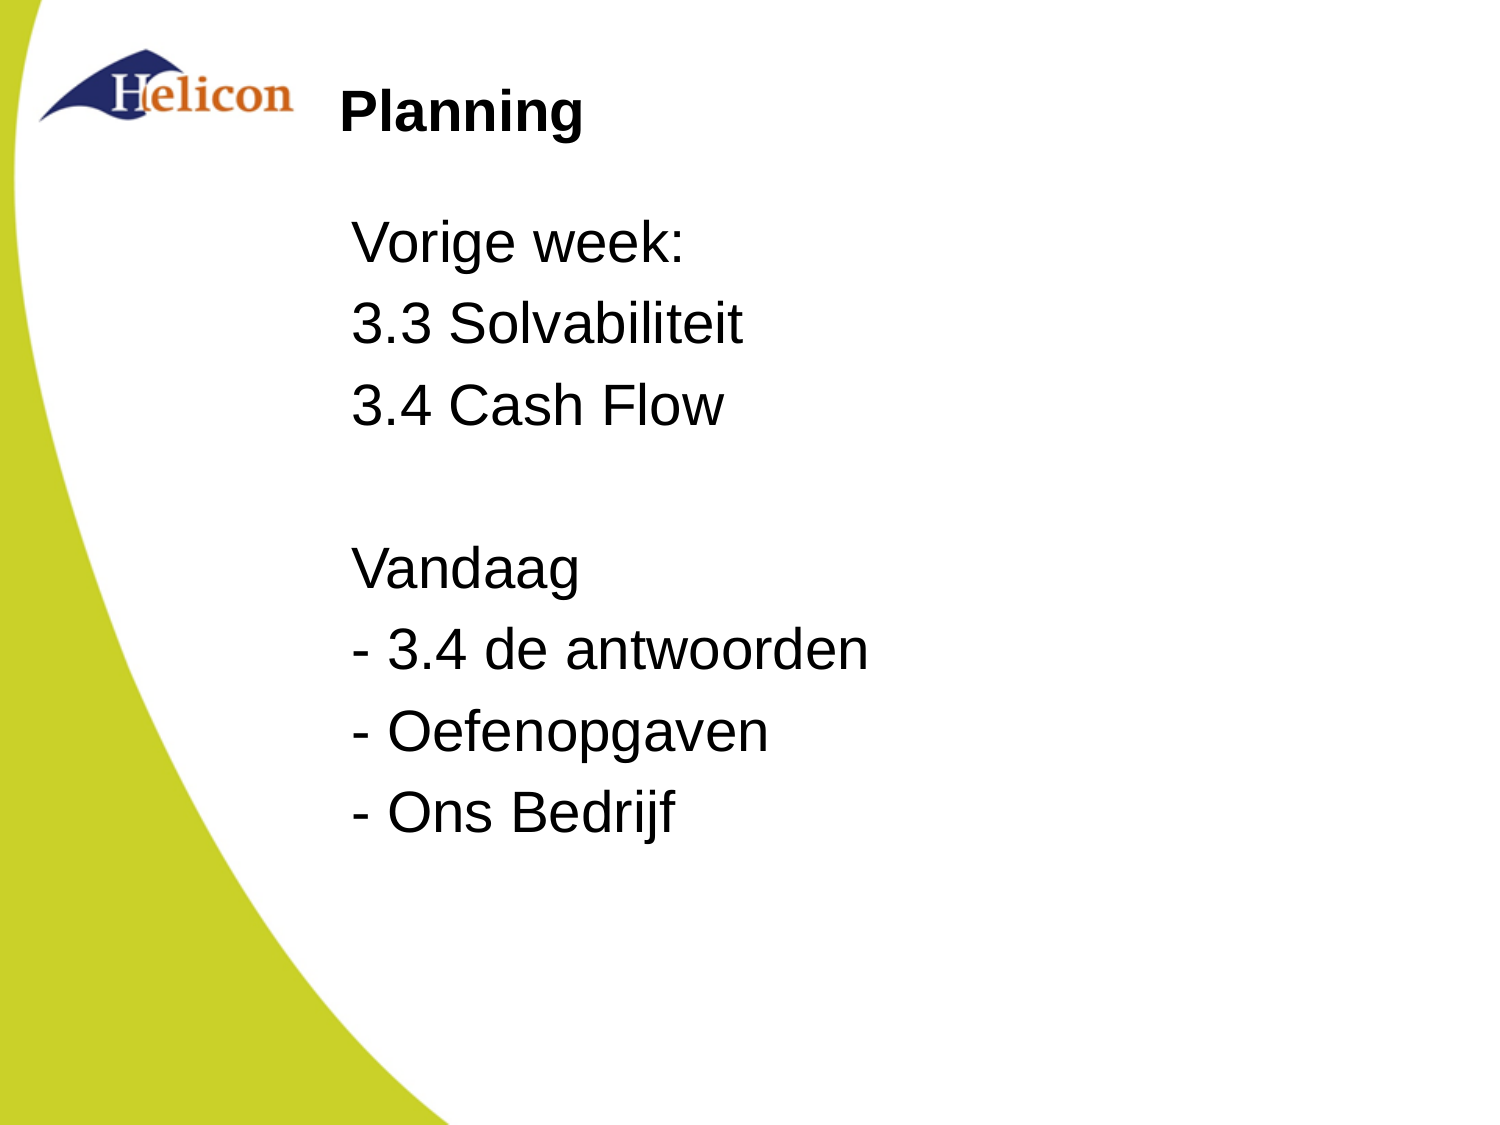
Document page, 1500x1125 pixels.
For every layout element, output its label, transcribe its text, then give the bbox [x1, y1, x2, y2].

list Vorige week: 3.3 Solvabiliteit 3.4 Cash Flow Vandaag - 3.4 de antwoorden - Oefenopgaven - Ons Bedrijf [336, 196, 1425, 1005]
title Planning [324, 54, 1415, 161]
picture [0, 0, 1500, 1125]
